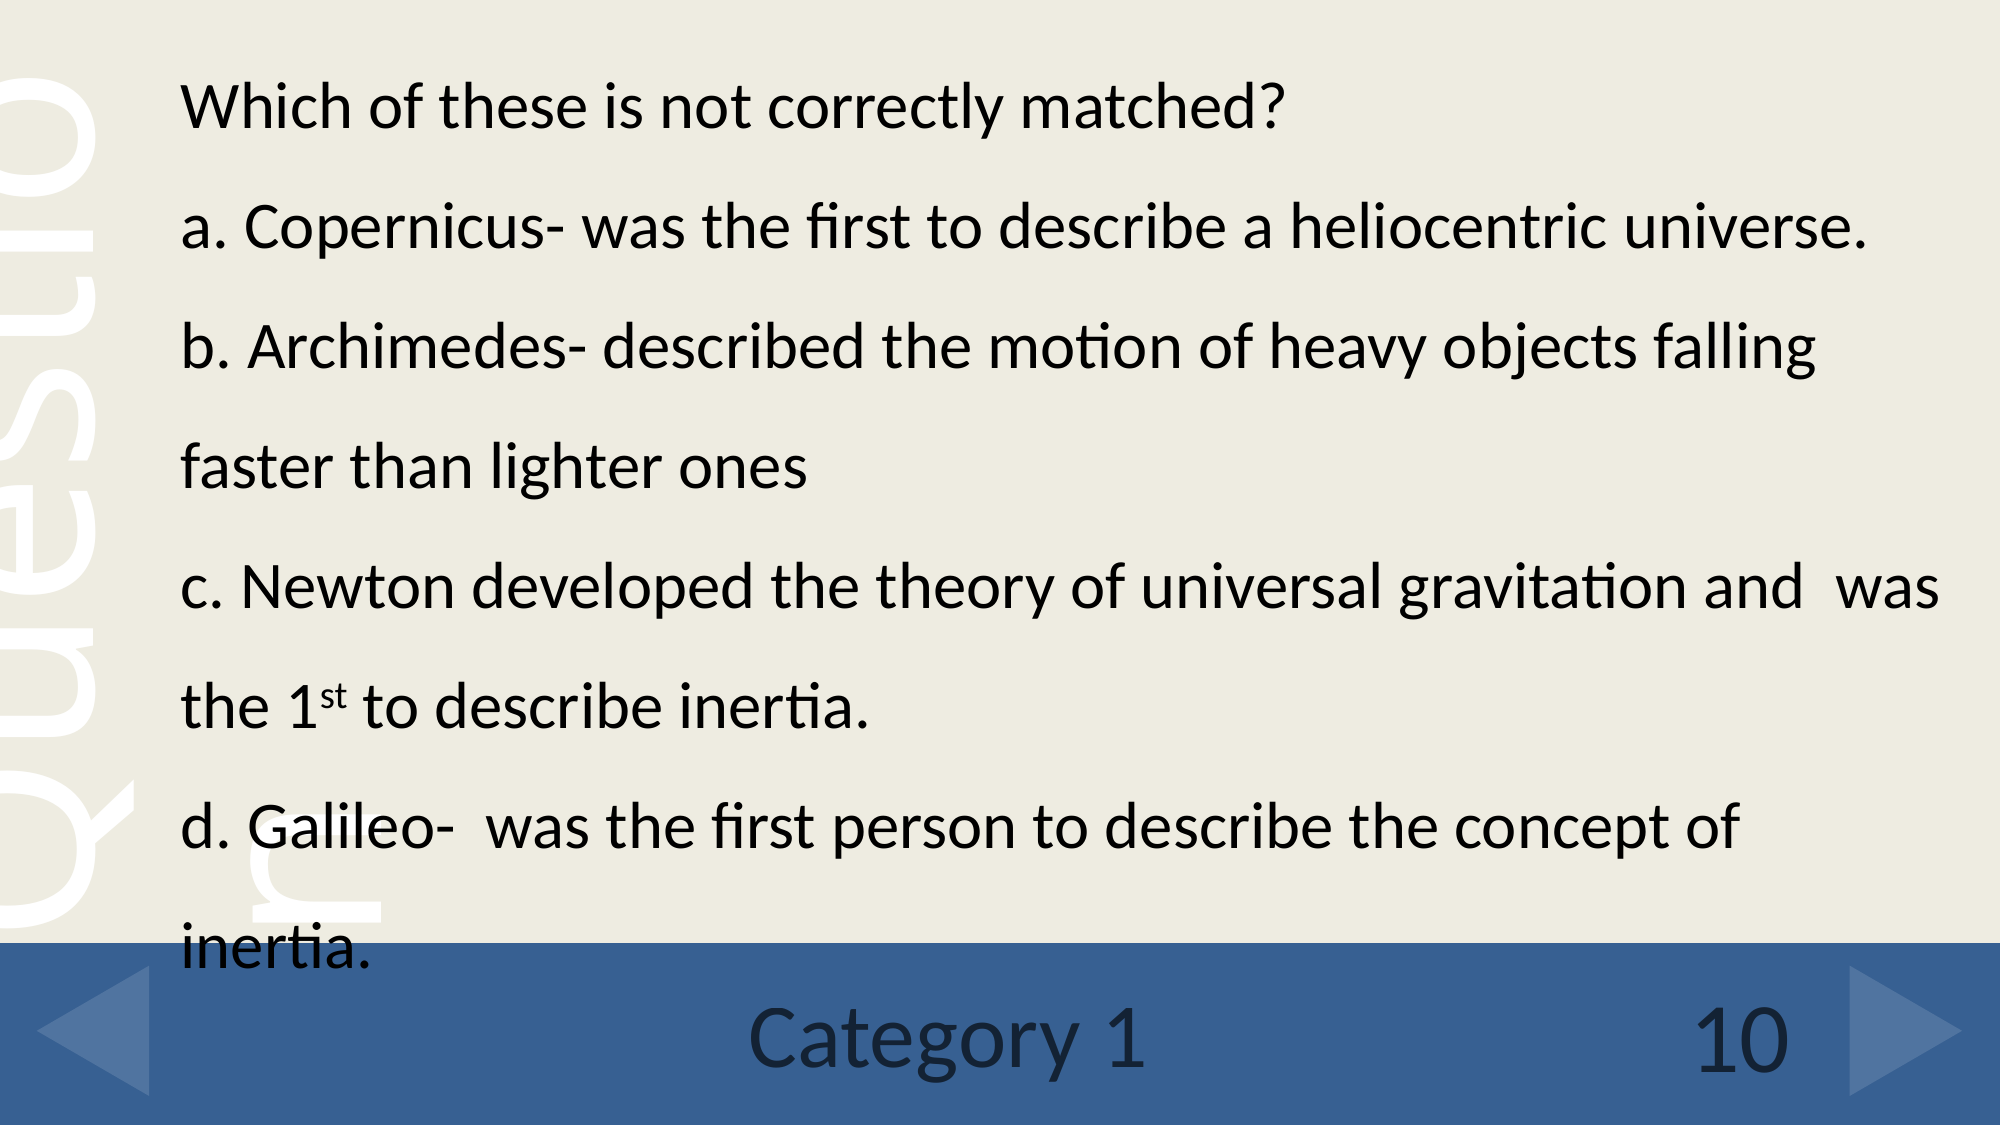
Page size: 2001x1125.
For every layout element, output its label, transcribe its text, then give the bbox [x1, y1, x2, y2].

title Category 1 [48, 937, 1849, 1125]
list Which of these is not correctly matched? a. Copernicus- was the first to describe a heliocentric universe. b. Archimedes- described the motion of heavy objects falling faster than lighter ones c. Newton developed the theory of universal gravitation and was the 1st to describe inertia. d. Galileo- was the first person to describe the concept of inertia. [165, 76, 1961, 927]
